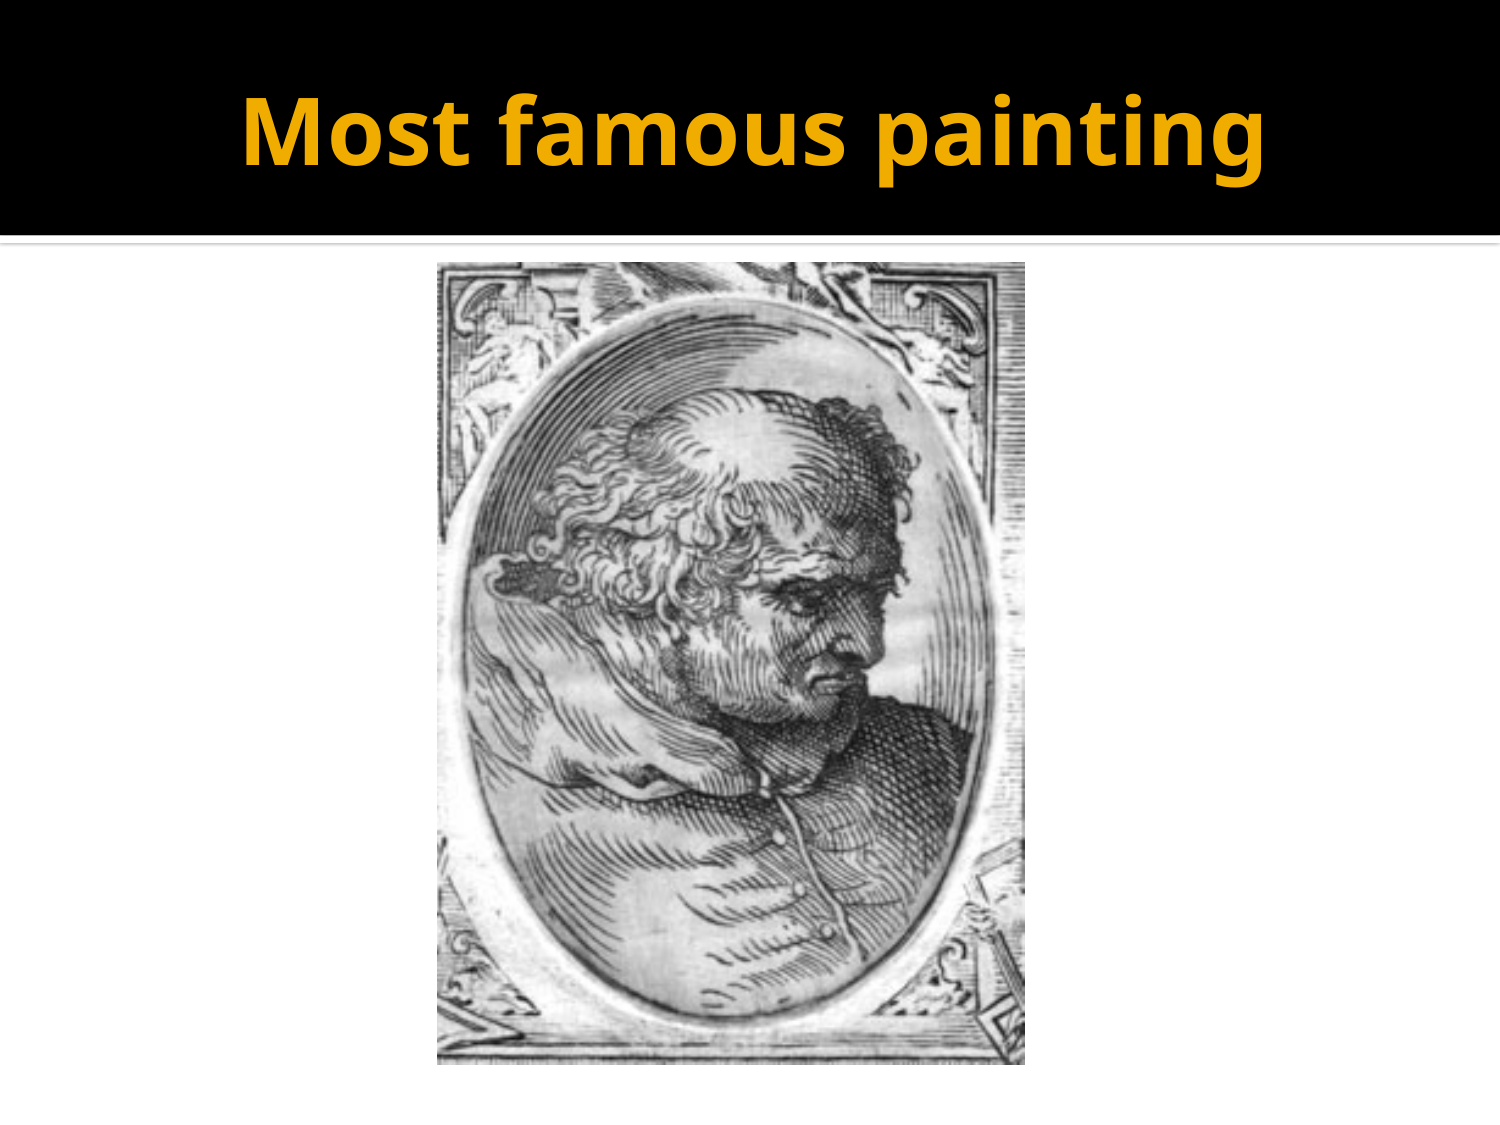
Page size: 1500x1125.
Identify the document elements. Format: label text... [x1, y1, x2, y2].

title Most famous painting [75, 25, 1425, 231]
picture [437, 262, 1025, 1065]
